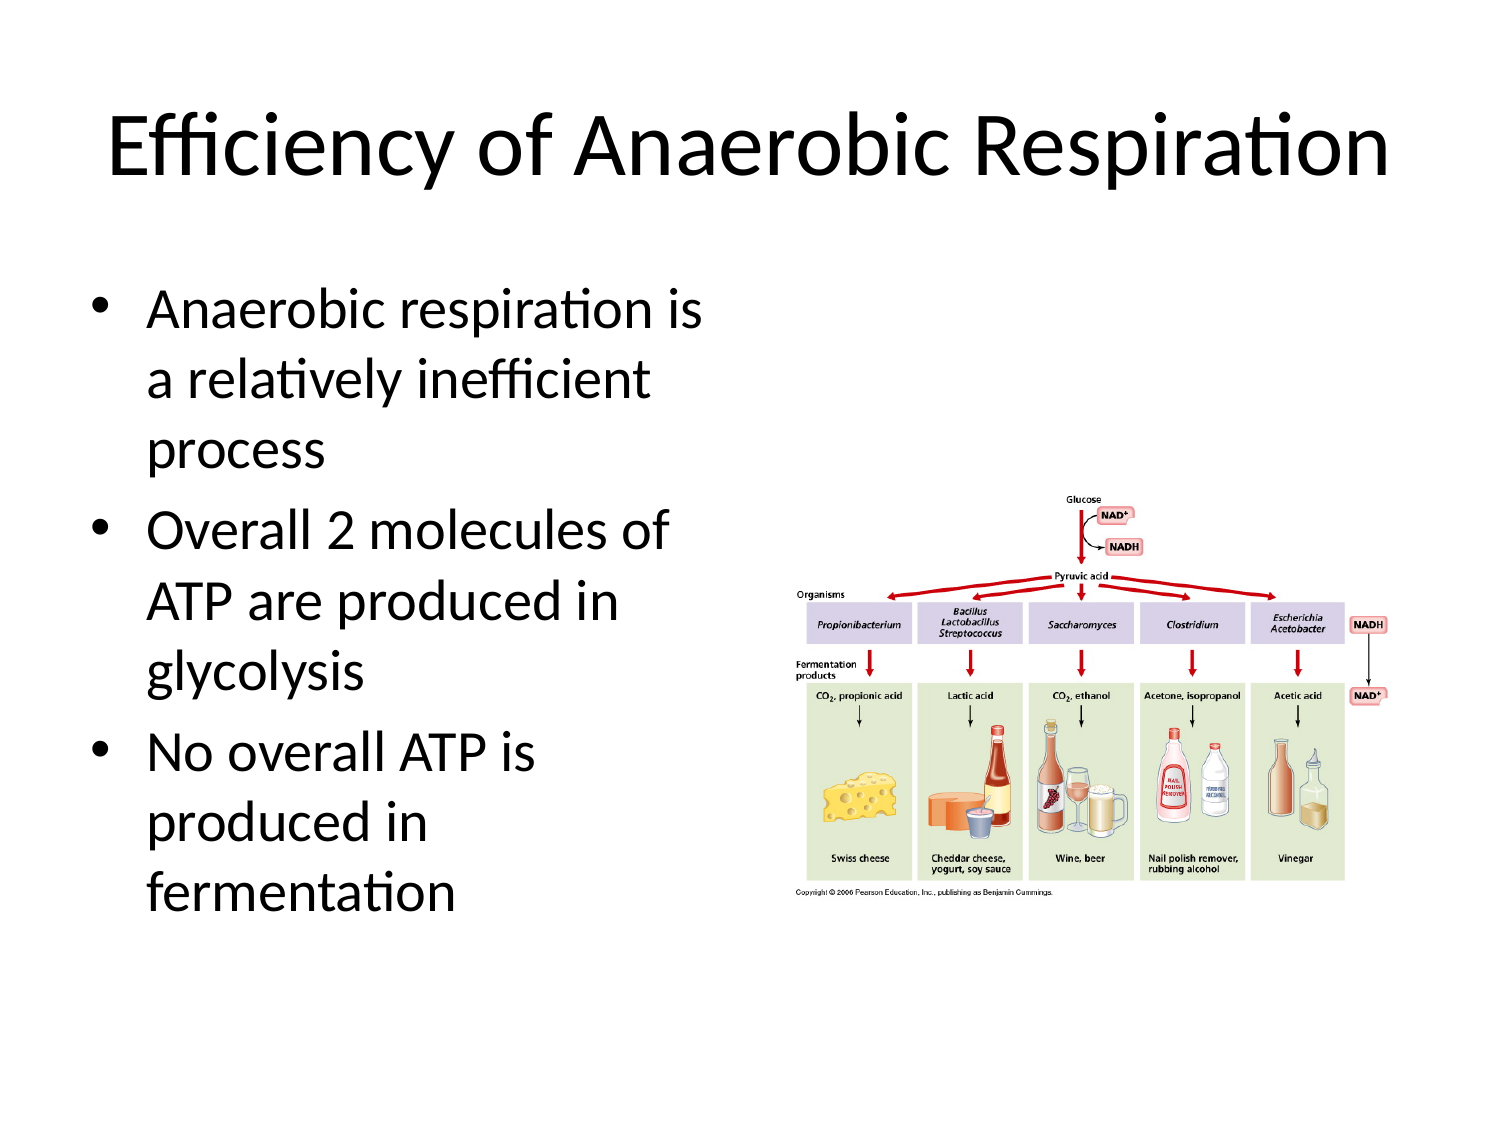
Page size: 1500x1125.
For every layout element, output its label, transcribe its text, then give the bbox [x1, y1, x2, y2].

picture [774, 424, 1410, 916]
title Efficiency of Anaerobic Respiration [75, 45, 1425, 233]
list Anaerobic respiration is a relatively inefficient process Overall 2 molecules of ATP are produced in glycolysis No overall ATP is produced in fermentation [75, 262, 738, 1005]
